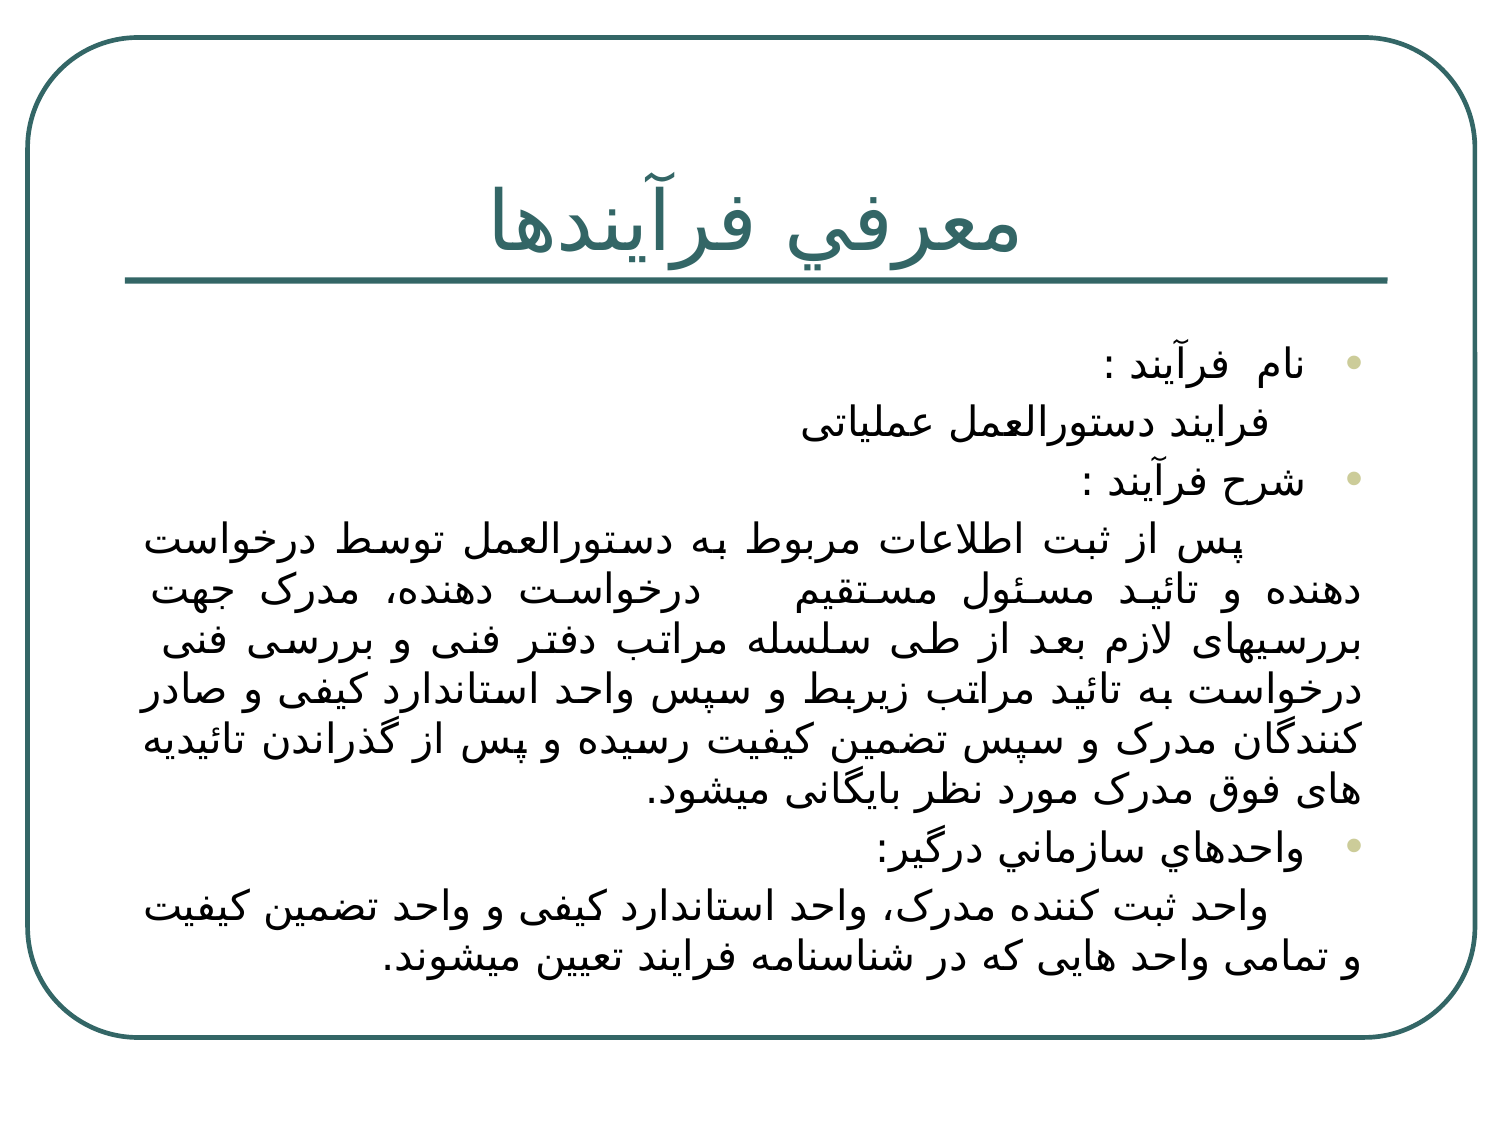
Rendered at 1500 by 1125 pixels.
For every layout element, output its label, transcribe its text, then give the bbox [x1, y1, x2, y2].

list نام فرآيند : فرایند دستورالعمل عملیاتی شرح فرآيند : پس از ثبت اطلاعات مربوط به دستورالعمل توسط درخواست دهنده و تائید مسئول مستقیم درخواست دهنده، مدرک جهت بررسیهای لازم بعد از طی سلسله مراتب دفتر فنی و بررسی فنی درخواست به تائید مراتب زیربط و سپس واحد استاندارد کیفی و صادر کنندگان مدرک و سپس تضمین کیفیت رسیده و پس از گذراندن تائیدیه های فوق مدرک مورد نظر بایگانی میشود. واحدهاي سازماني درگير: واحد ثبت کننده مدرک، واحد استاندارد کیفی و واحد تضمین کیفیت و تمامی واحد هایی که در شناسنامه فرایند تعیین میشوند. [125, 329, 1388, 975]
title معرفي فرآيندها [125, 87, 1388, 275]
